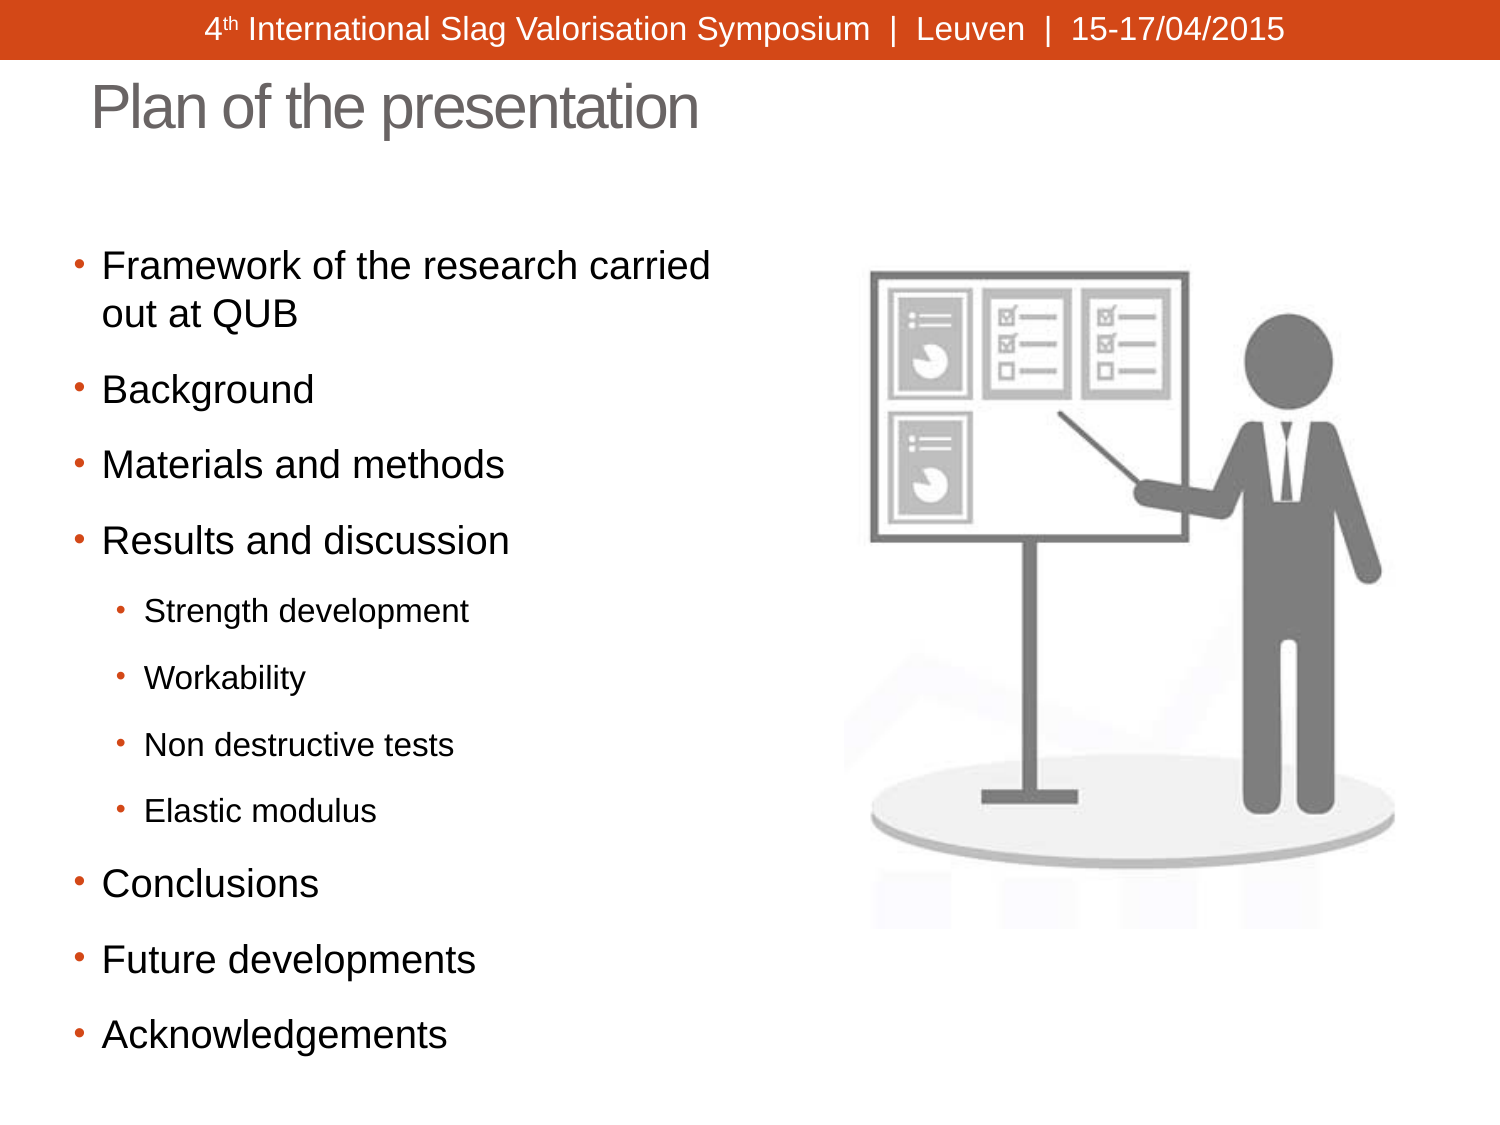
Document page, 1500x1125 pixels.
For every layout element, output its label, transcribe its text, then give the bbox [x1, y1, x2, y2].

list Framework of the research carried out at QUB Background Materials and methods Results and discussion Strength development Workability Non destructive tests Elastic modulus Conclusions Future developments Acknowledgements [58, 231, 774, 1075]
text_box 4th International Slag Valorisation Symposium | Leuven | 15-17/04/2015 [0, 0, 1500, 55]
title Plan of the presentation [75, 55, 1425, 185]
picture [844, 250, 1422, 929]
